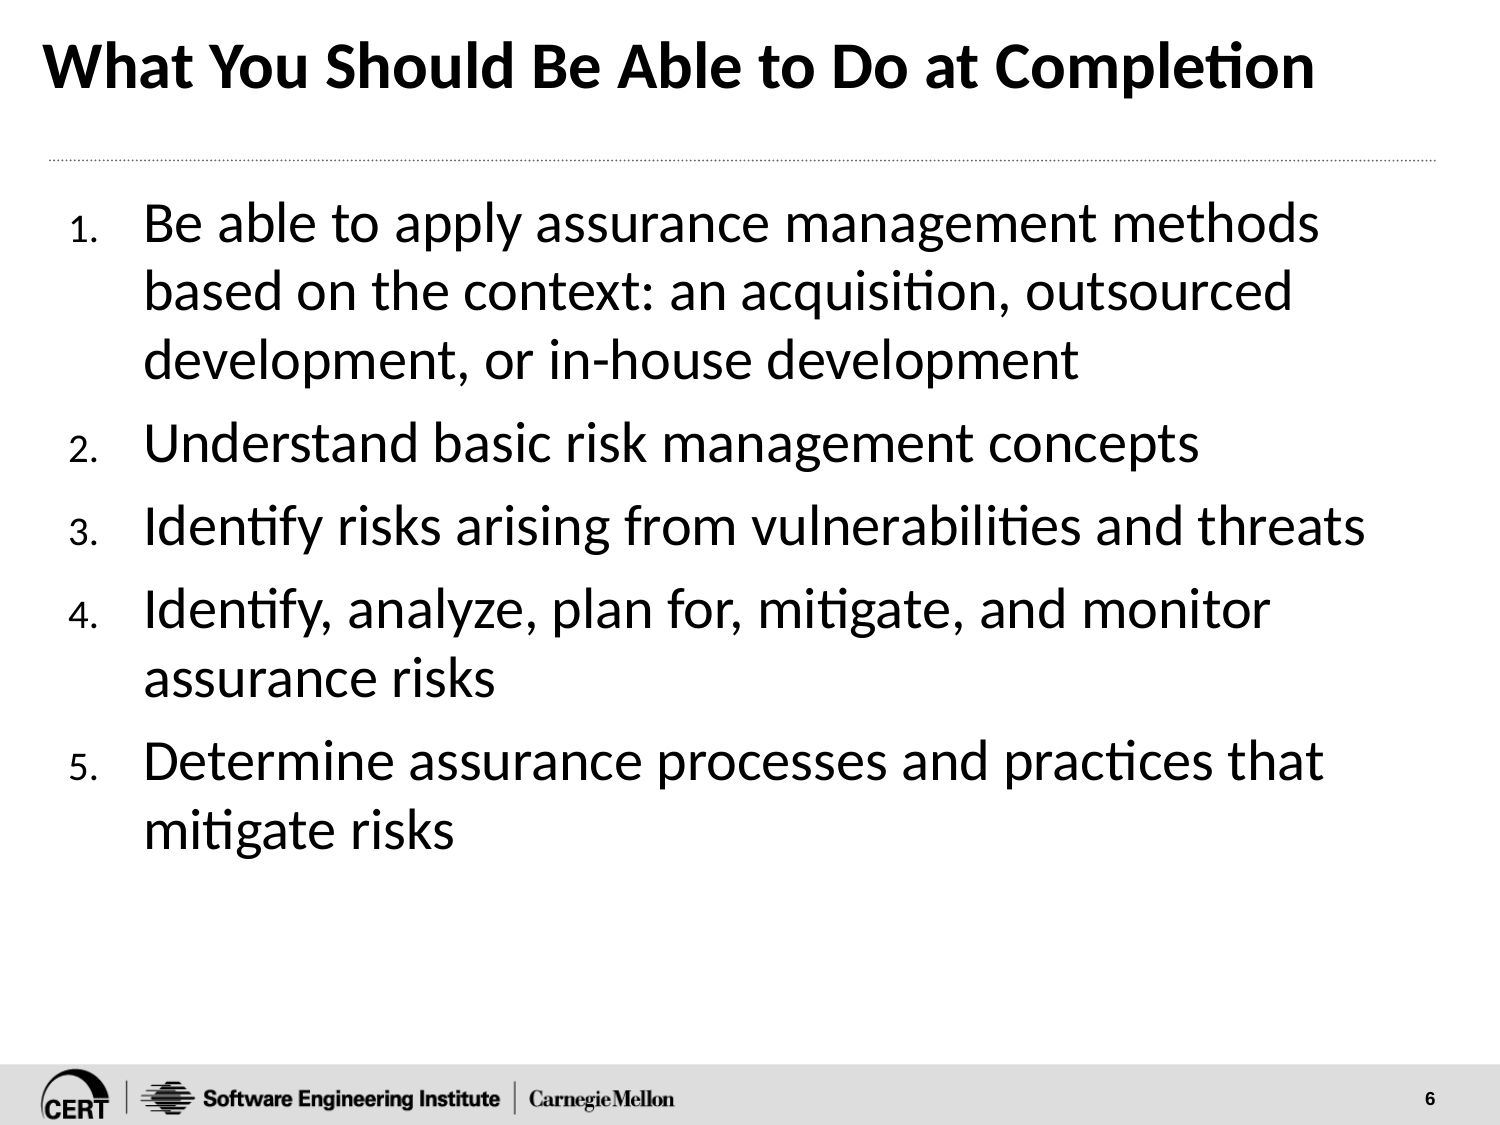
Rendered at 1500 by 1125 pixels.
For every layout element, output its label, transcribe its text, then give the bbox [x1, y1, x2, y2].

picture [24, 1065, 688, 1125]
title What You Should Be Able to Do at Completion [42, 37, 1434, 155]
list Be able to apply assurance management methods based on the context: an acquisition, outsourced development, or in-house development Understand basic risk management concepts Identify risks arising from vulnerabilities and threats Identify, analyze, plan for, mitigate, and monitor assurance risks Determine assurance processes and practices that mitigate risks [49, 187, 1438, 1001]
